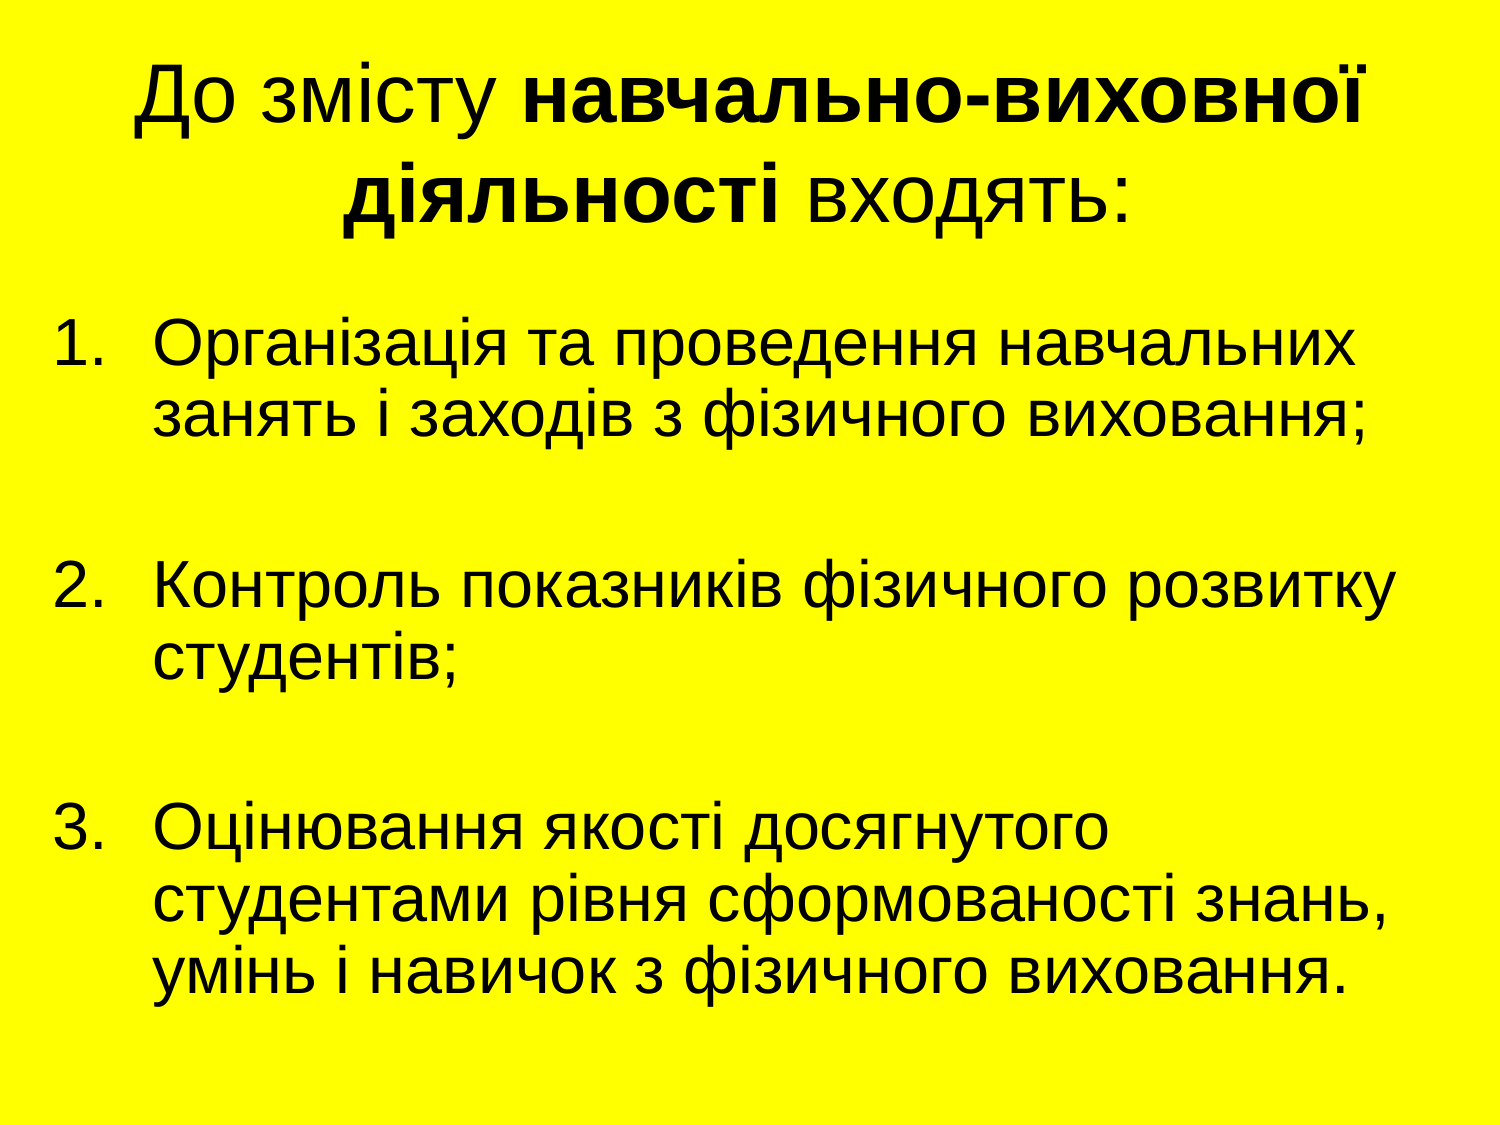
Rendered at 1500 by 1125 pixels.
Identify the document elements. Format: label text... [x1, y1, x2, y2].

title До змісту навчально-виховної діяльності входять: [75, 45, 1425, 233]
list Організація та проведення навчальних занять і заходів з фізичного виховання; Контроль показників фізичного розвитку студентів; Оцінювання якості досягнутого студентами рівня сформованості знань, умінь і навичок з фізичного виховання. [37, 299, 1463, 1088]
